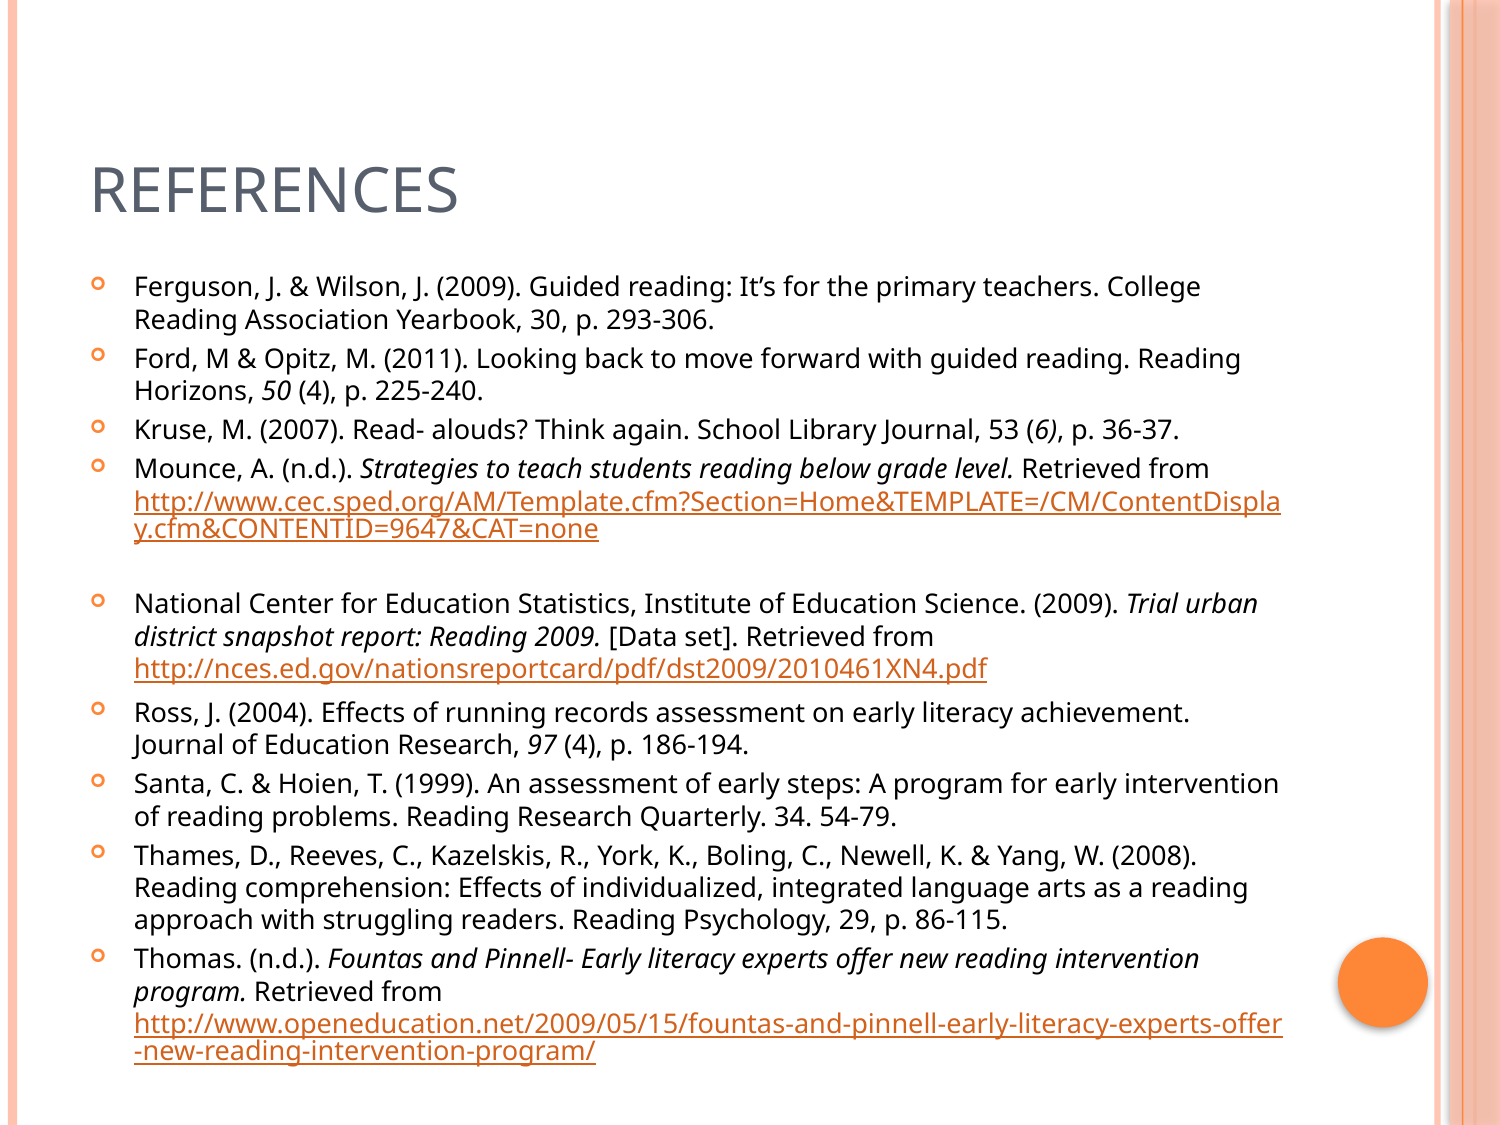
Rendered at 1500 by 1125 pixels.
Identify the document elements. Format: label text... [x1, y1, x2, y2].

title References [75, 45, 1300, 233]
list Ferguson, J. & Wilson, J. (2009). Guided reading: It’s for the primary teachers. College Reading Association Yearbook, 30, p. 293-306. Ford, M & Opitz, M. (2011). Looking back to move forward with guided reading. Reading Horizons, 50 (4), p. 225-240. Kruse, M. (2007). Read- alouds? Think again. School Library Journal, 53 (6), p. 36-37. Mounce, A. (n.d.). Strategies to teach students reading below grade level. Retrieved from http://www.cec.sped.org/AM/Template.cfm?Section=Home&TEMPLATE=/CM/ContentDisplay.cfm&CONTENTID=9647&CAT=none National Center for Education Statistics, Institute of Education Science. (2009). Trial urban district snapshot report: Reading 2009. [Data set]. Retrieved from http://nces.ed.gov/nationsreportcard/pdf/dst2009/2010461XN4.pdf Ross, J. (2004). Effects of running records assessment on early literacy achievement. Journal of Education Research, 97 (4), p. 186-194. Santa, C. & Hoien, T. (1999). An assessment of early steps: A program for early intervention of reading problems. Reading Research Quarterly. 34. 54-79. Thames, D., Reeves, C., Kazelskis, R., York, K., Boling, C., Newell, K. & Yang, W. (2008). Reading comprehension: Effects of individualized, integrated language arts as a reading approach with struggling readers. Reading Psychology, 29, p. 86-115. Thomas. (n.d.). Fountas and Pinnell- Early literacy experts offer new reading intervention program. Retrieved from http://www.openeducation.net/2009/05/15/fountas-and-pinnell-early-literacy-experts-offer-new-reading-intervention-program/ [75, 262, 1300, 1062]
